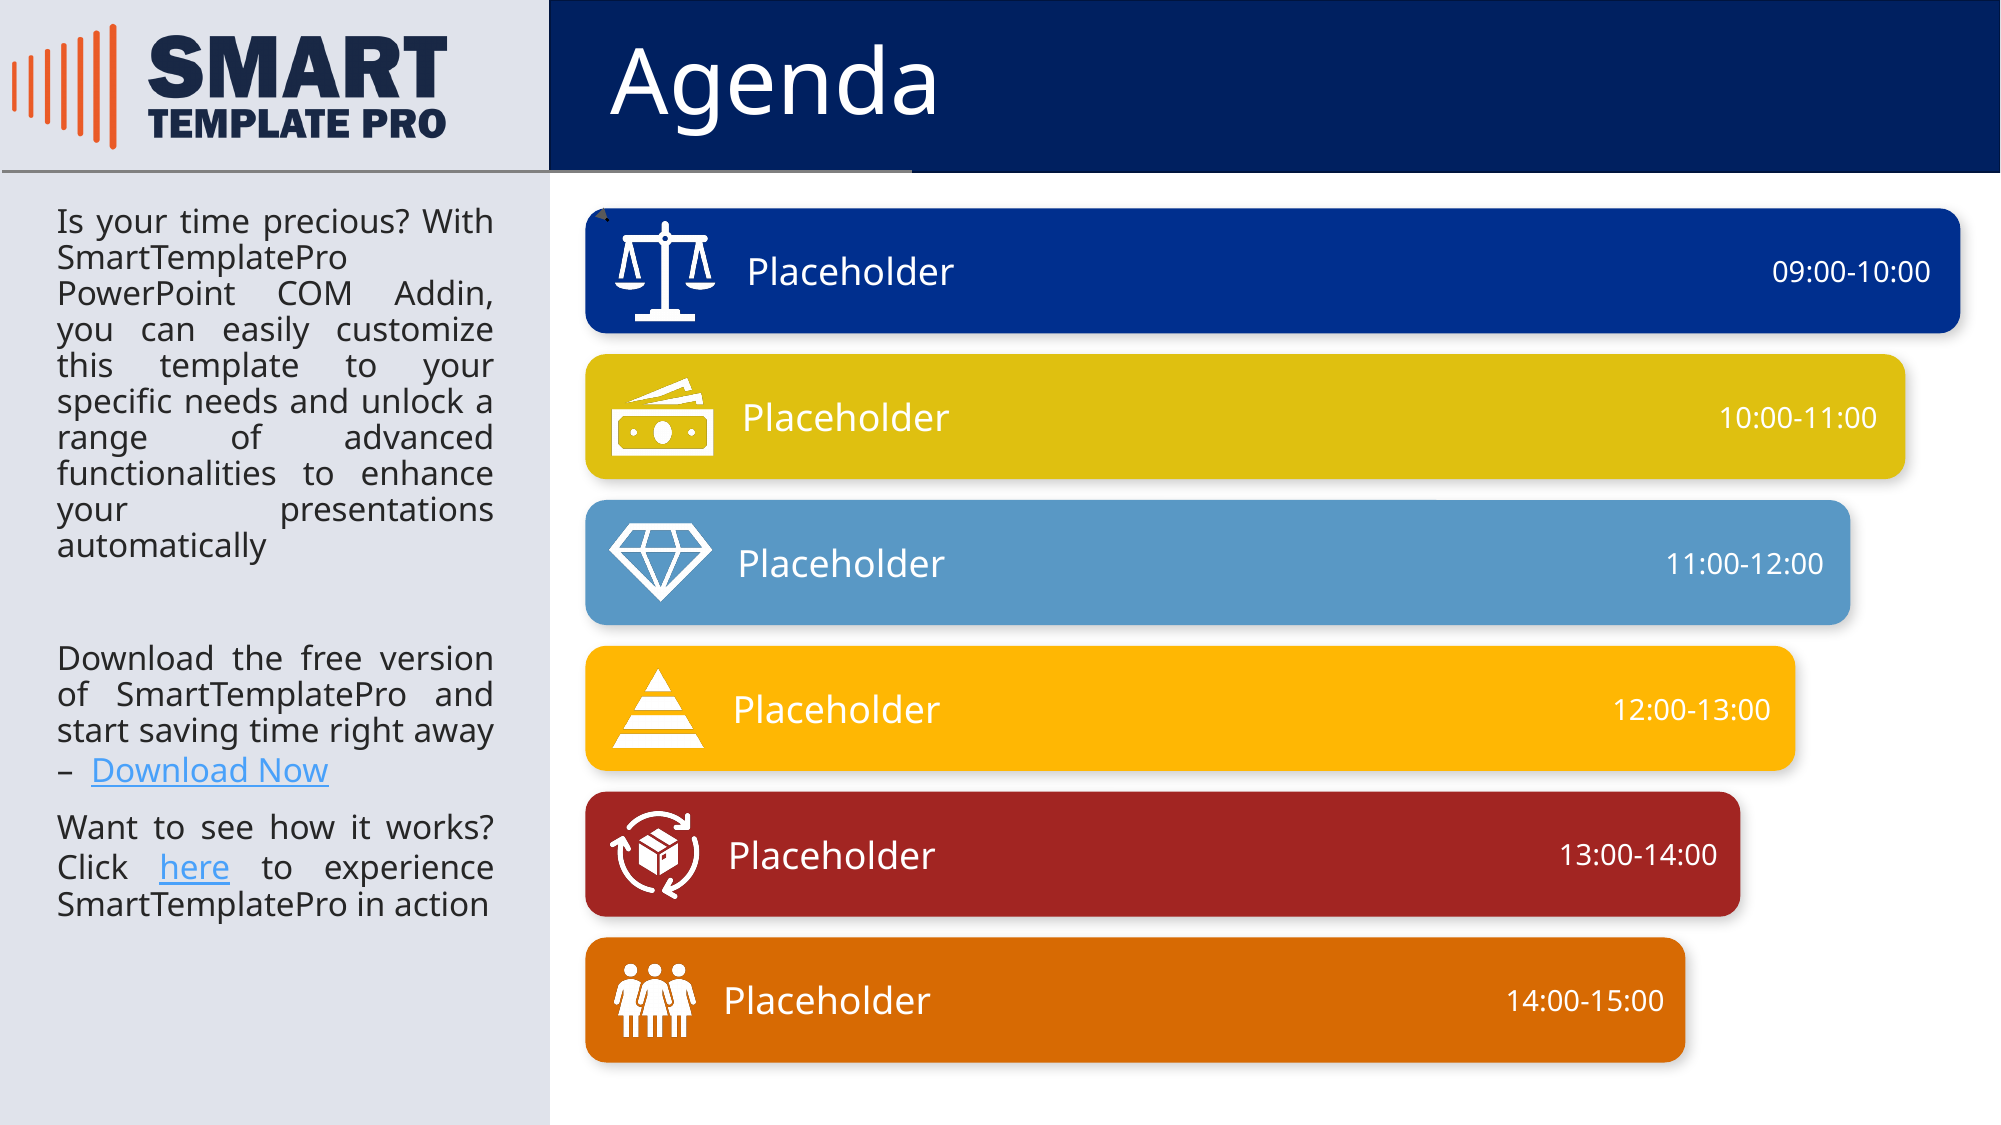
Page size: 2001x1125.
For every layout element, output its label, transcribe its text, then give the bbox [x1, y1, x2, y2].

text_box Is your time precious? With SmartTemplatePro PowerPoint COM Addin, you can easily customize this template to your specific needs and unlock a range of advanced functionalities to enhance your presentations automatically Download the free version of SmartTemplatePro and start saving time right away – Download Now Want to see how it works? Click here to experience SmartTemplatePro in action [41, 197, 510, 1065]
text_box Agenda [595, 4, 1999, 165]
picture [0, 13, 459, 158]
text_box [574, 187, 1971, 1084]
